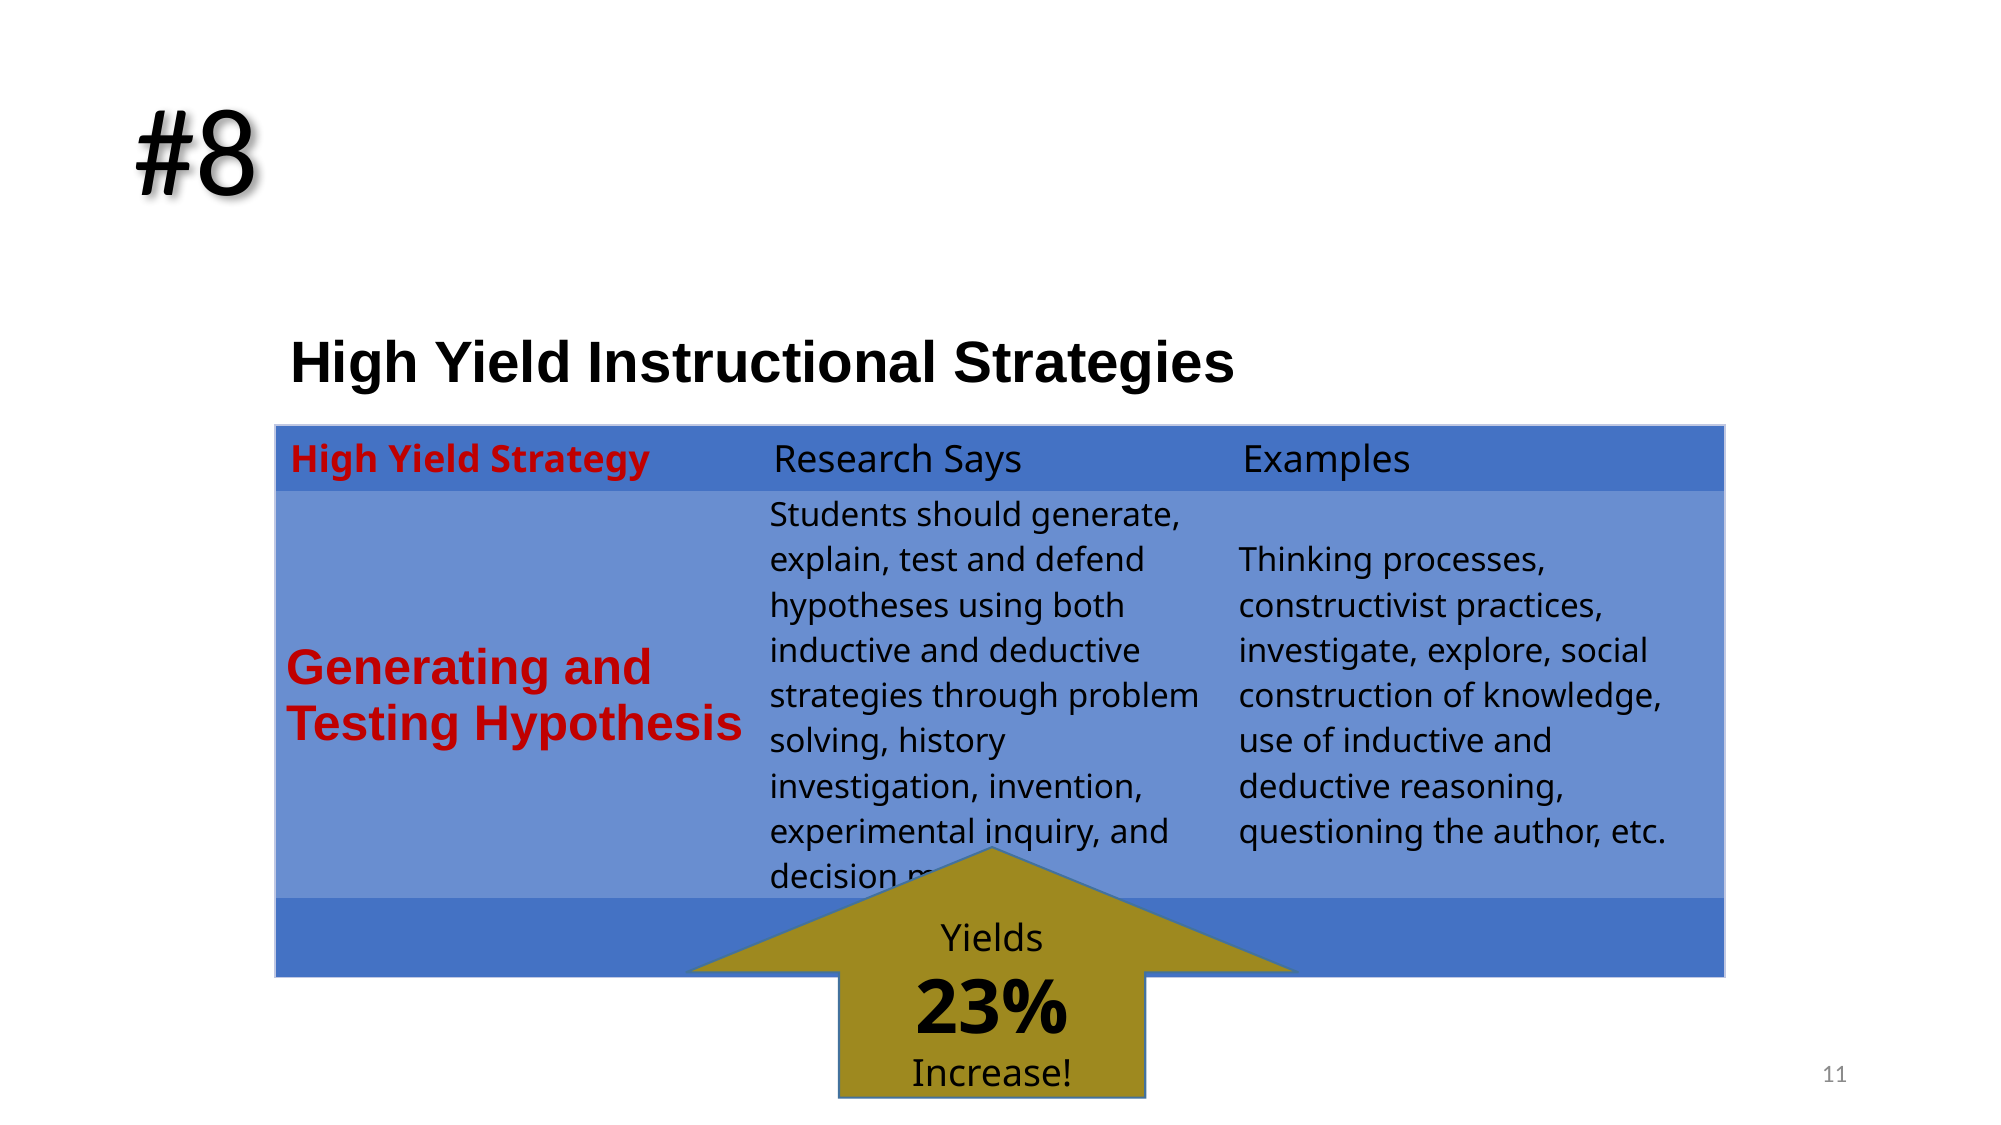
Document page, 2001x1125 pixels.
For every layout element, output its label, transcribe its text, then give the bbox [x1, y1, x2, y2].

table_header High Yield Strategy [276, 426, 758, 491]
table_header Research Says [758, 426, 1227, 491]
table_cell Thinking processes, constructivist practices, investigate, explore, social construction of knowledge, use of inductive and deductive reasoning, questioning the author, etc. [1227, 491, 1724, 898]
text_box Yields 23% Increase! [685, 845, 1299, 1099]
slide_number 11 [1412, 1042, 1863, 1103]
table_cell Generating and Testing Hypothesis [276, 491, 758, 898]
table_header Examples [1227, 426, 1724, 491]
table_cell [1122, 898, 1724, 977]
table_cell [276, 898, 862, 977]
table_cell Students should generate, explain, test and defend hypotheses using both inductive and deductive strategies through problem solving, history investigation, invention, experimental inquiry, and decision making. [758, 491, 1227, 898]
list High Yield Instructional Strategies [275, 324, 1710, 424]
text_box #8 [118, 63, 275, 228]
